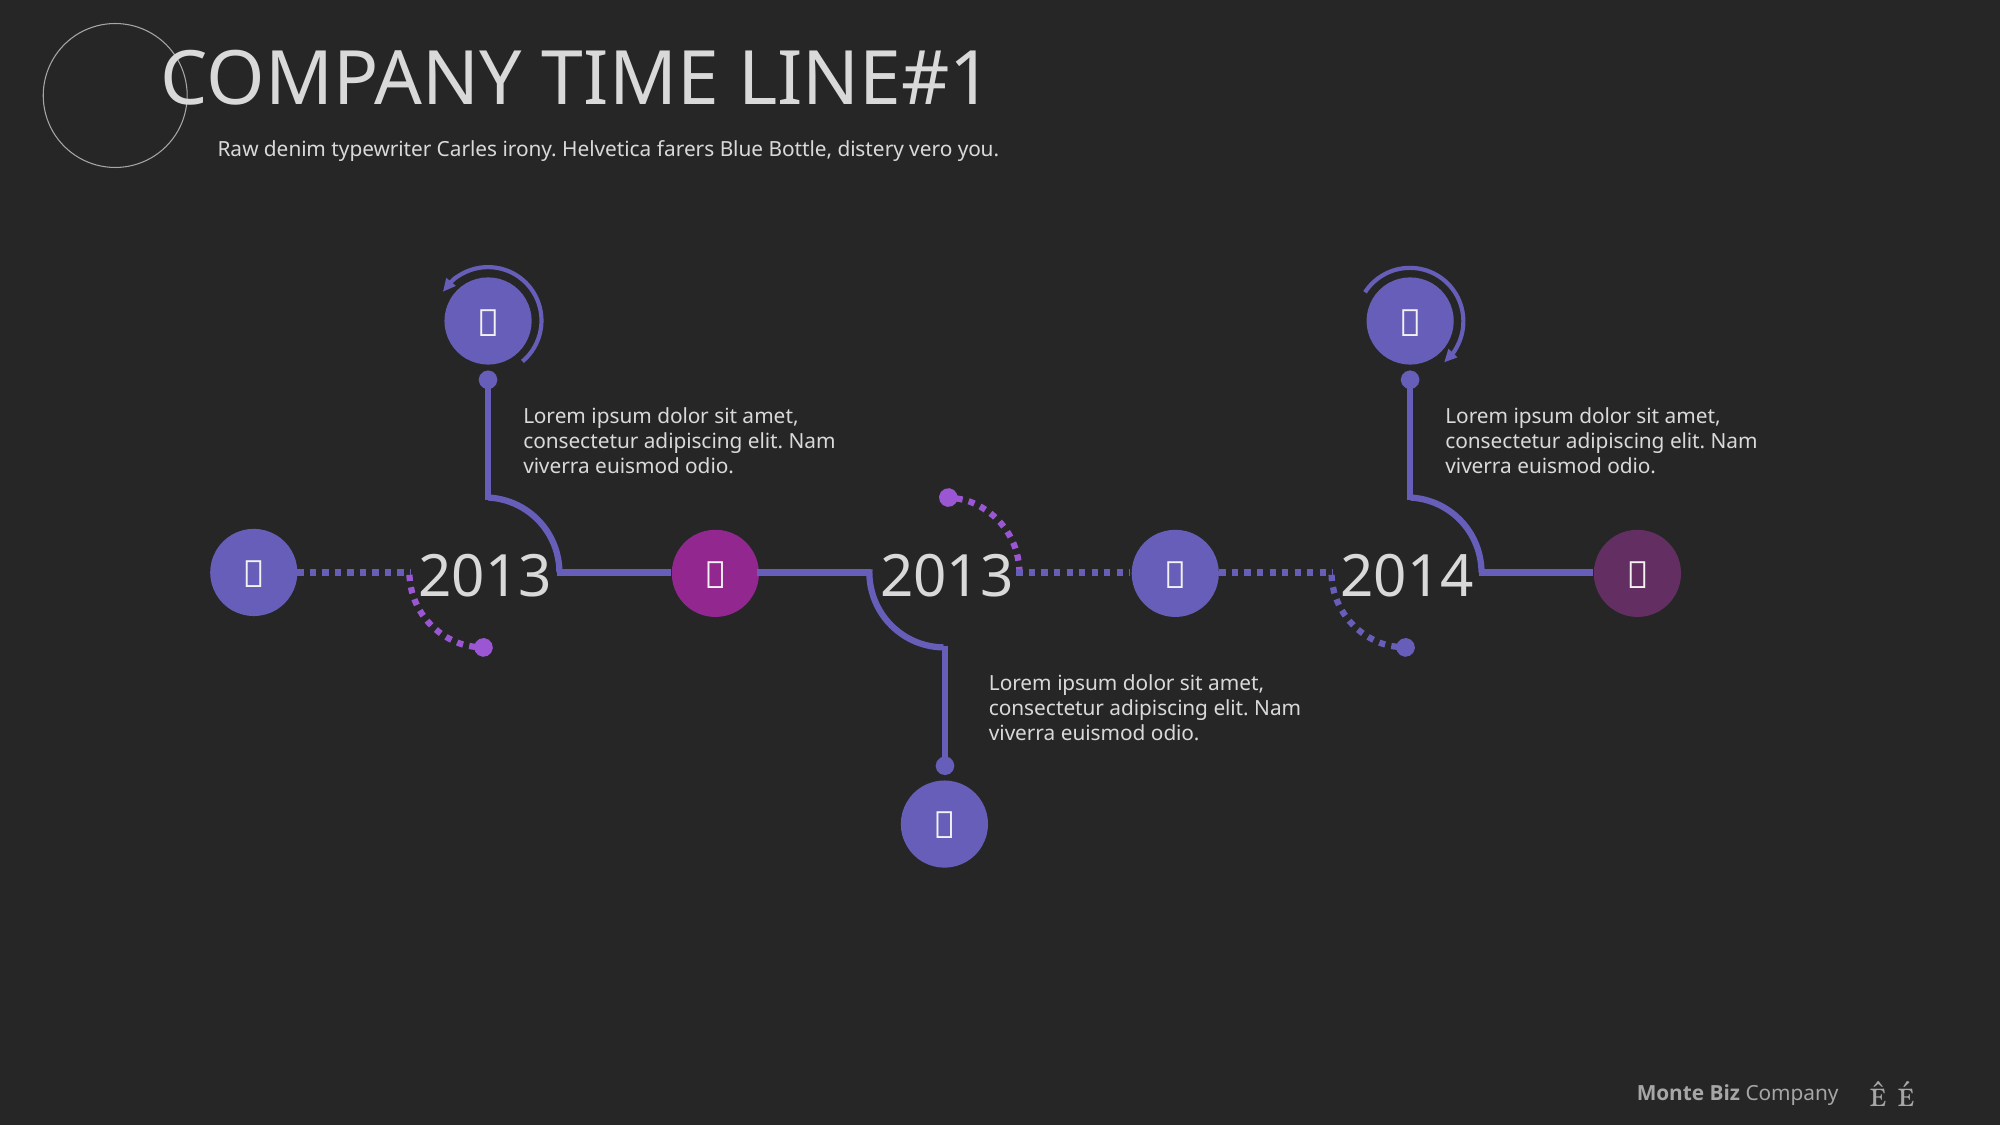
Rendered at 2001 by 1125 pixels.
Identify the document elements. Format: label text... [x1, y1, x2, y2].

text_box  [1130, 528, 1220, 619]
text_box 2014 [1325, 530, 1489, 616]
text_box  [899, 779, 990, 869]
text_box  [1365, 297, 1438, 366]
text_box [423, 616, 490, 654]
text_box  [670, 528, 760, 619]
text_box [882, 616, 944, 648]
text_box [1345, 616, 1412, 654]
text_box  [42, 22, 182, 169]
text_box 2013 [403, 530, 567, 616]
text_box [942, 491, 1007, 530]
text_box [486, 497, 547, 530]
text_box Lorem ipsum dolor sit amet, consectetur adipiscing elit. Nam viverra euismod odio. [1430, 395, 1823, 485]
text_box Lorem ipsum dolor sit amet, consectetur adipiscing elit. Nam viverra euismod odio. [974, 662, 1367, 752]
text_box 2013 [865, 530, 1029, 616]
text_box Monte Biz Company [1622, 1071, 1854, 1112]
text_box [443, 266, 543, 362]
text_box  [209, 527, 299, 618]
text_box [1408, 497, 1470, 530]
text_box   [1854, 1061, 1979, 1122]
text_box COMPANY TIME LINE#1 [146, 22, 1009, 127]
text_box Lorem ipsum dolor sit amet, consectetur adipiscing elit. Nam viverra euismod odio. [508, 395, 901, 485]
text_box  [1592, 528, 1683, 619]
text_box [1364, 267, 1464, 363]
text_box Raw denim typewriter Carles irony. Helvetica farers Blue Bottle, distery vero you. [202, 128, 1014, 169]
text_box  [443, 297, 517, 366]
